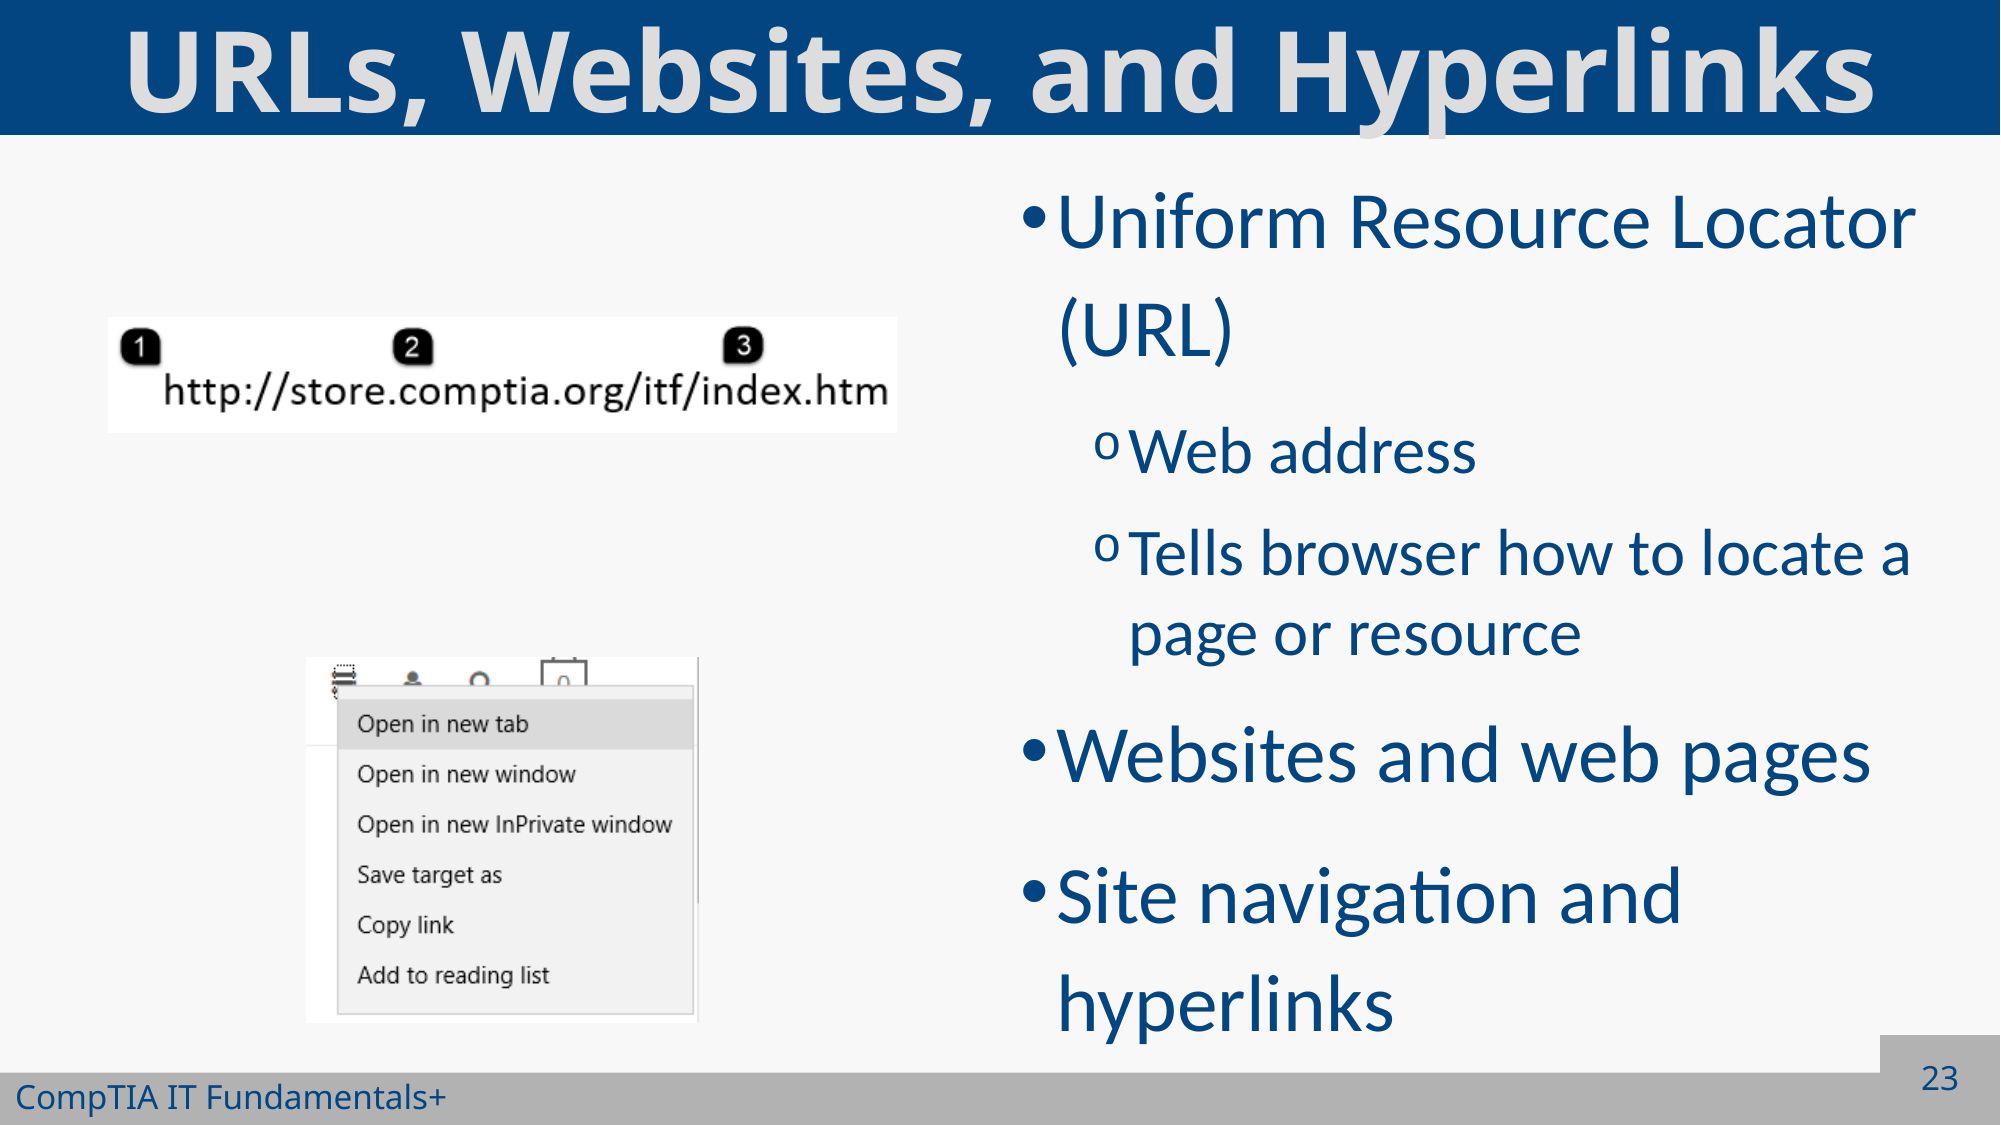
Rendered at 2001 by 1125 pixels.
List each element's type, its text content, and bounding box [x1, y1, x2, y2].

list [306, 658, 699, 1023]
slide_number 23 [1880, 1035, 2000, 1125]
footer CompTIA IT Fundamentals+ [0, 1072, 1880, 1125]
title URLs, Websites, and Hyperlinks [0, 0, 2000, 135]
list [108, 317, 897, 433]
list Uniform Resource Locator (URL) Web address Tells browser how to locate a page or resource Websites and web pages Site navigation and hyperlinks [1005, 149, 1980, 1065]
